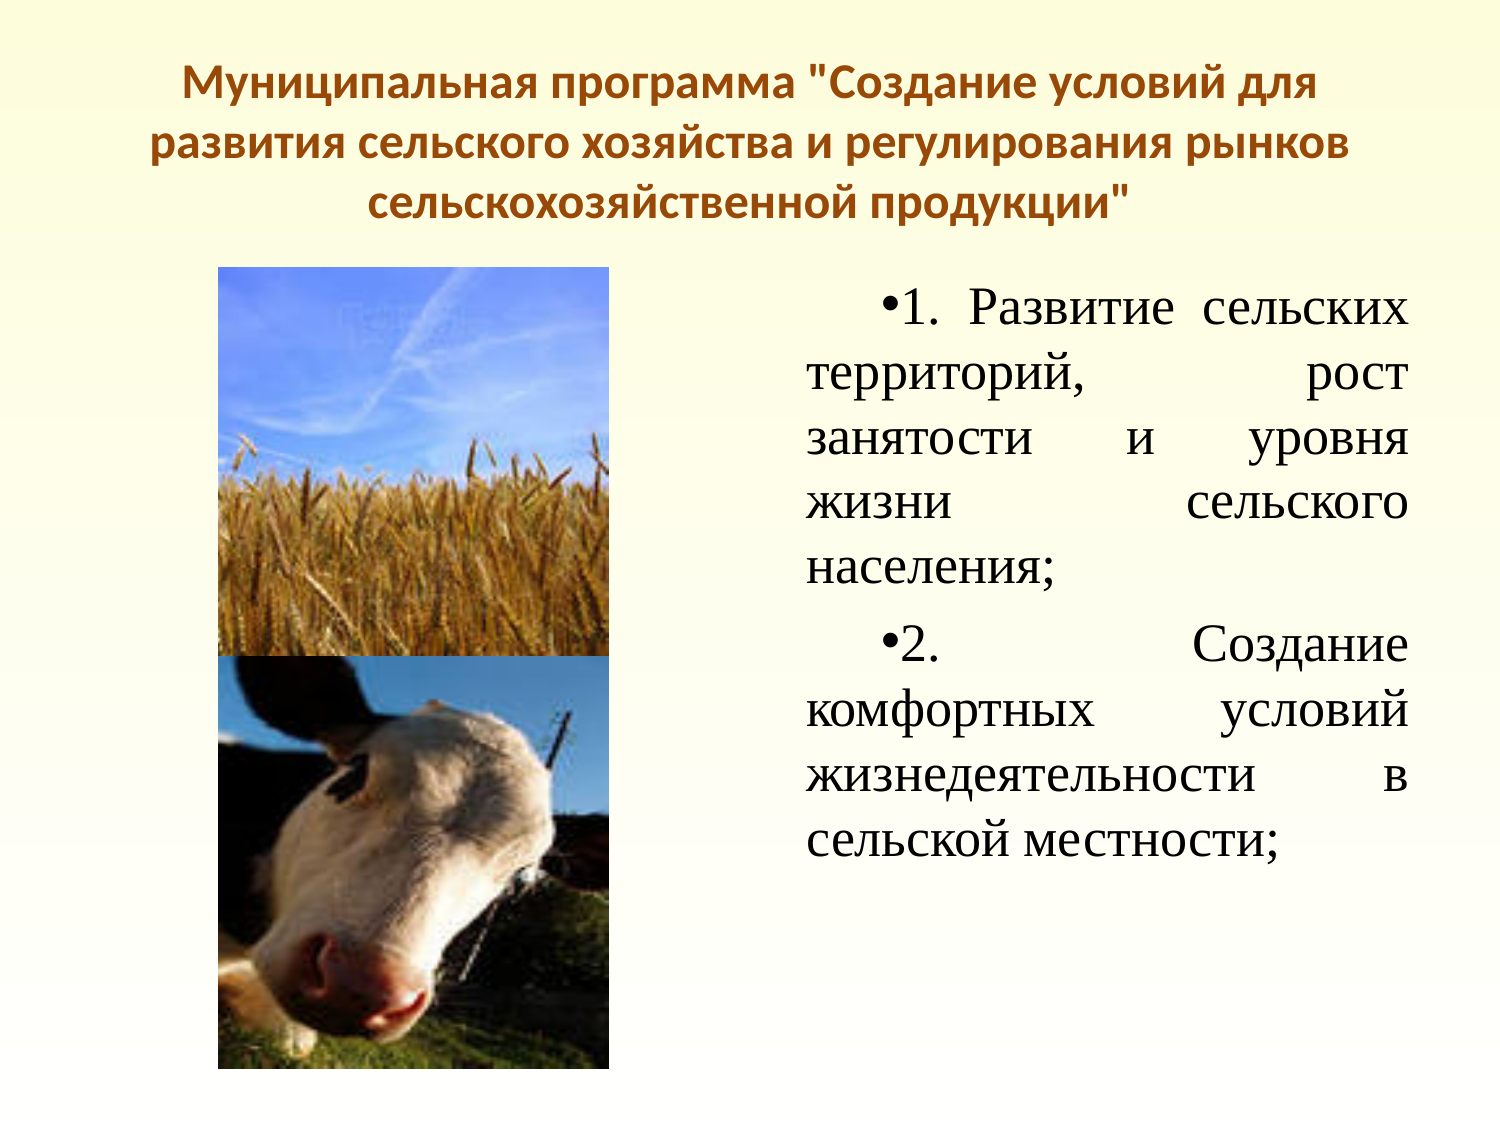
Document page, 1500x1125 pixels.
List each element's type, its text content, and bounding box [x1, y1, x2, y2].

picture [218, 266, 609, 1069]
title Муниципальная программа "Создание условий для развития сельского хозяйства и регулирования рынков сельскохозяйственной продукции" [74, 44, 1426, 233]
list Цели: 1. Развитие сельских территорий, рост занятости и уровня жизни сельского населения; 2. Создание комфортных условий жизнедеятельности в сельской местности; [74, 262, 1426, 1006]
